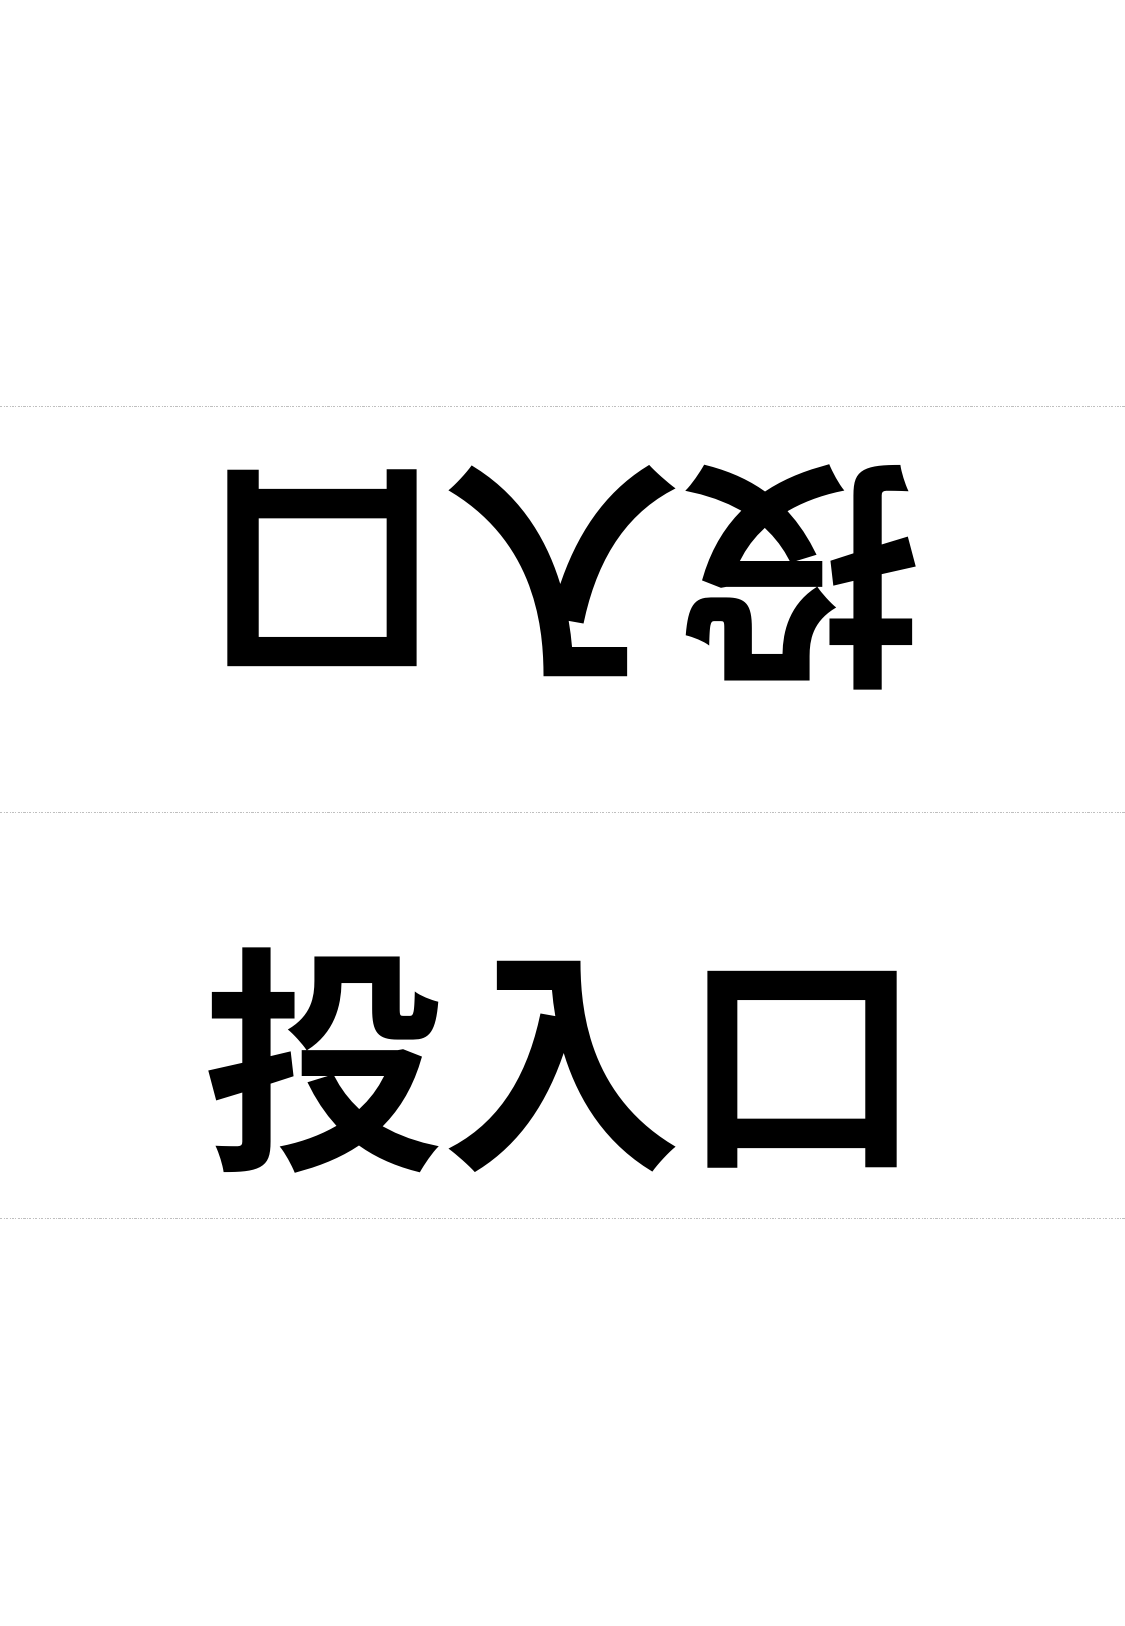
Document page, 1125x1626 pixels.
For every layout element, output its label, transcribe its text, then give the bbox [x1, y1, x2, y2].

text_box 投入口 [188, 904, 937, 1207]
text_box 投入口 [188, 431, 937, 734]
